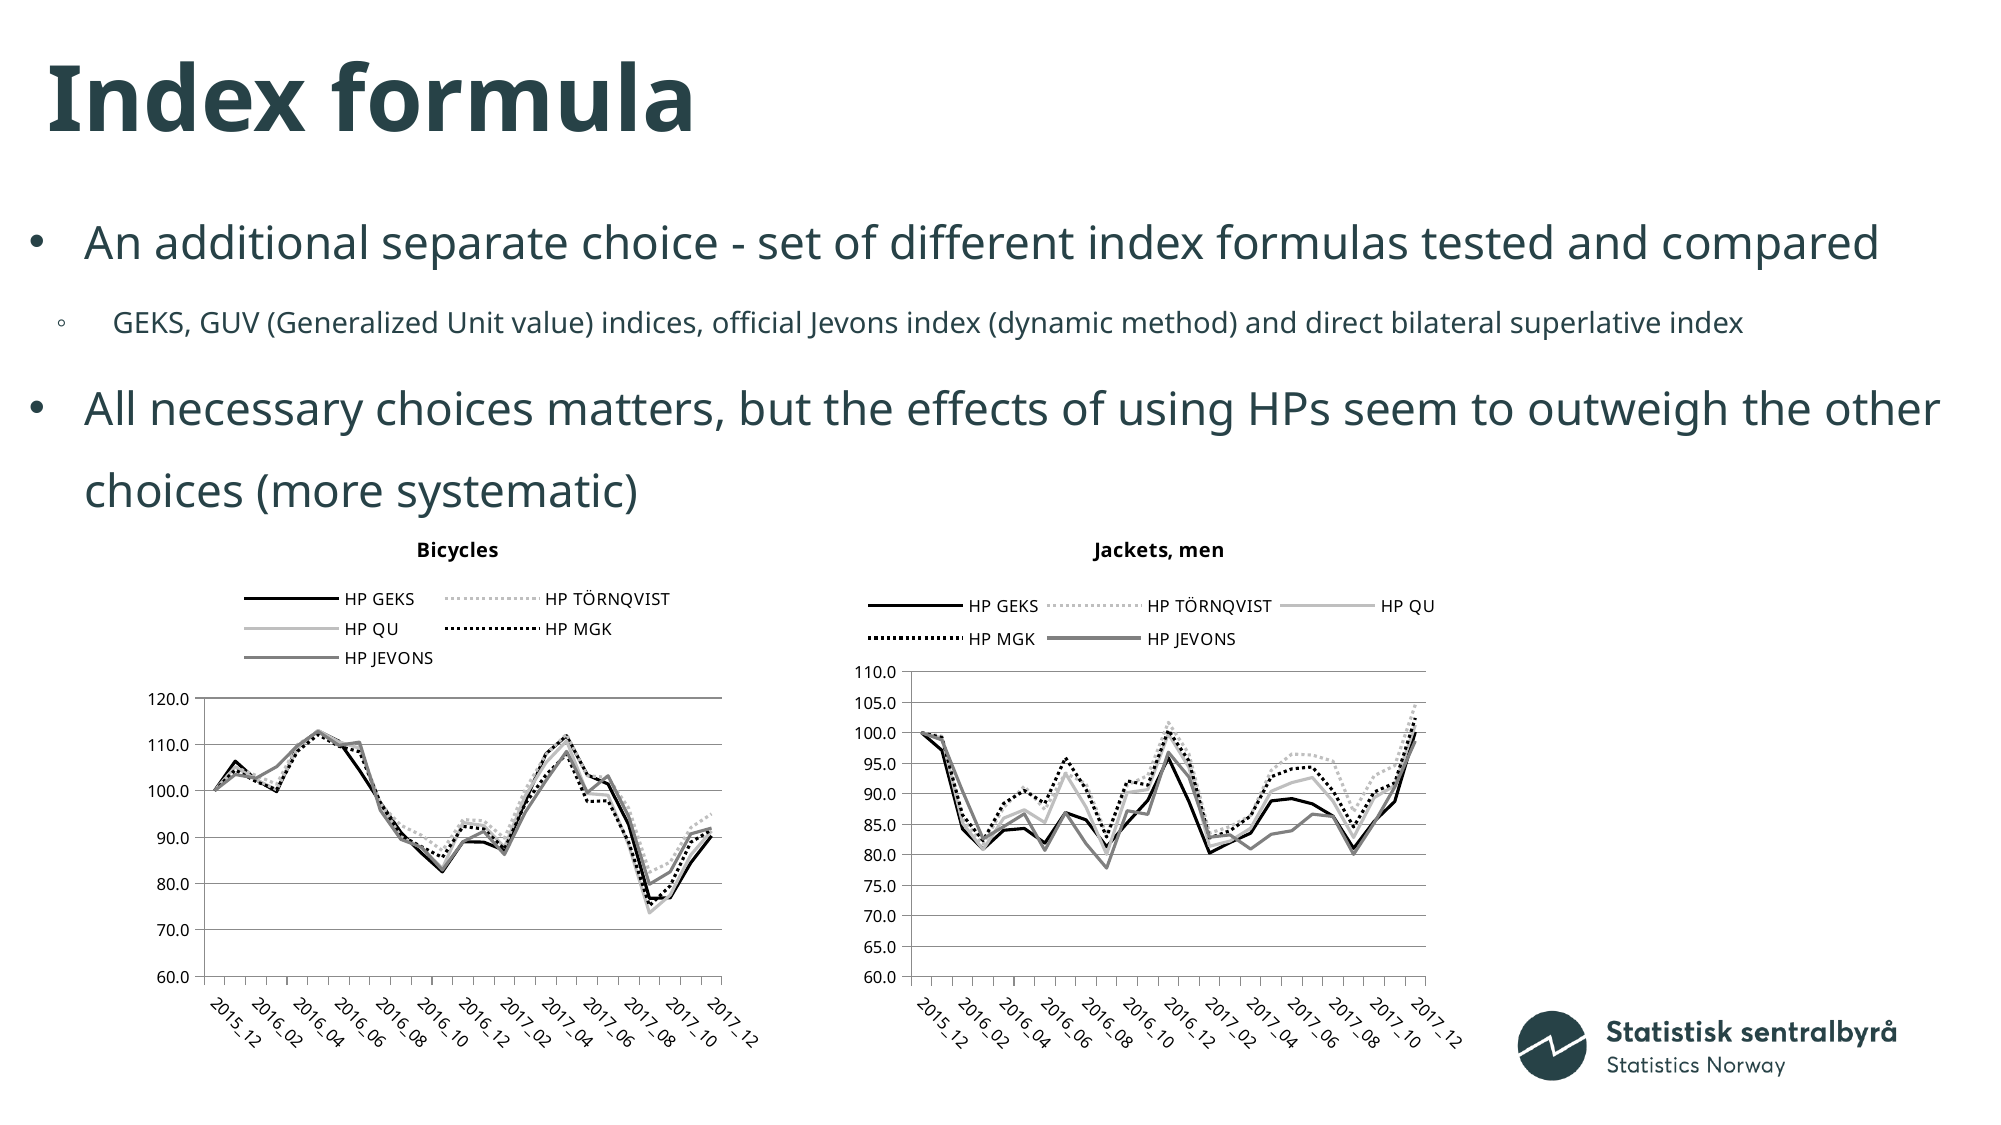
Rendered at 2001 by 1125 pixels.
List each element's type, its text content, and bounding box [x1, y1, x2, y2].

chart [135, 510, 780, 1065]
list An additional separate choice - set of different index formulas tested and compared GEKS, GUV (Generalized Unit value) indices, official Jevons index (dynamic method) and direct bilateral superlative index All necessary choices matters, but the effects of using HPs seem to outweigh the other choices (more systematic) [0, 178, 2000, 1125]
title Index formula [32, 32, 1953, 178]
chart [838, 510, 1482, 1065]
